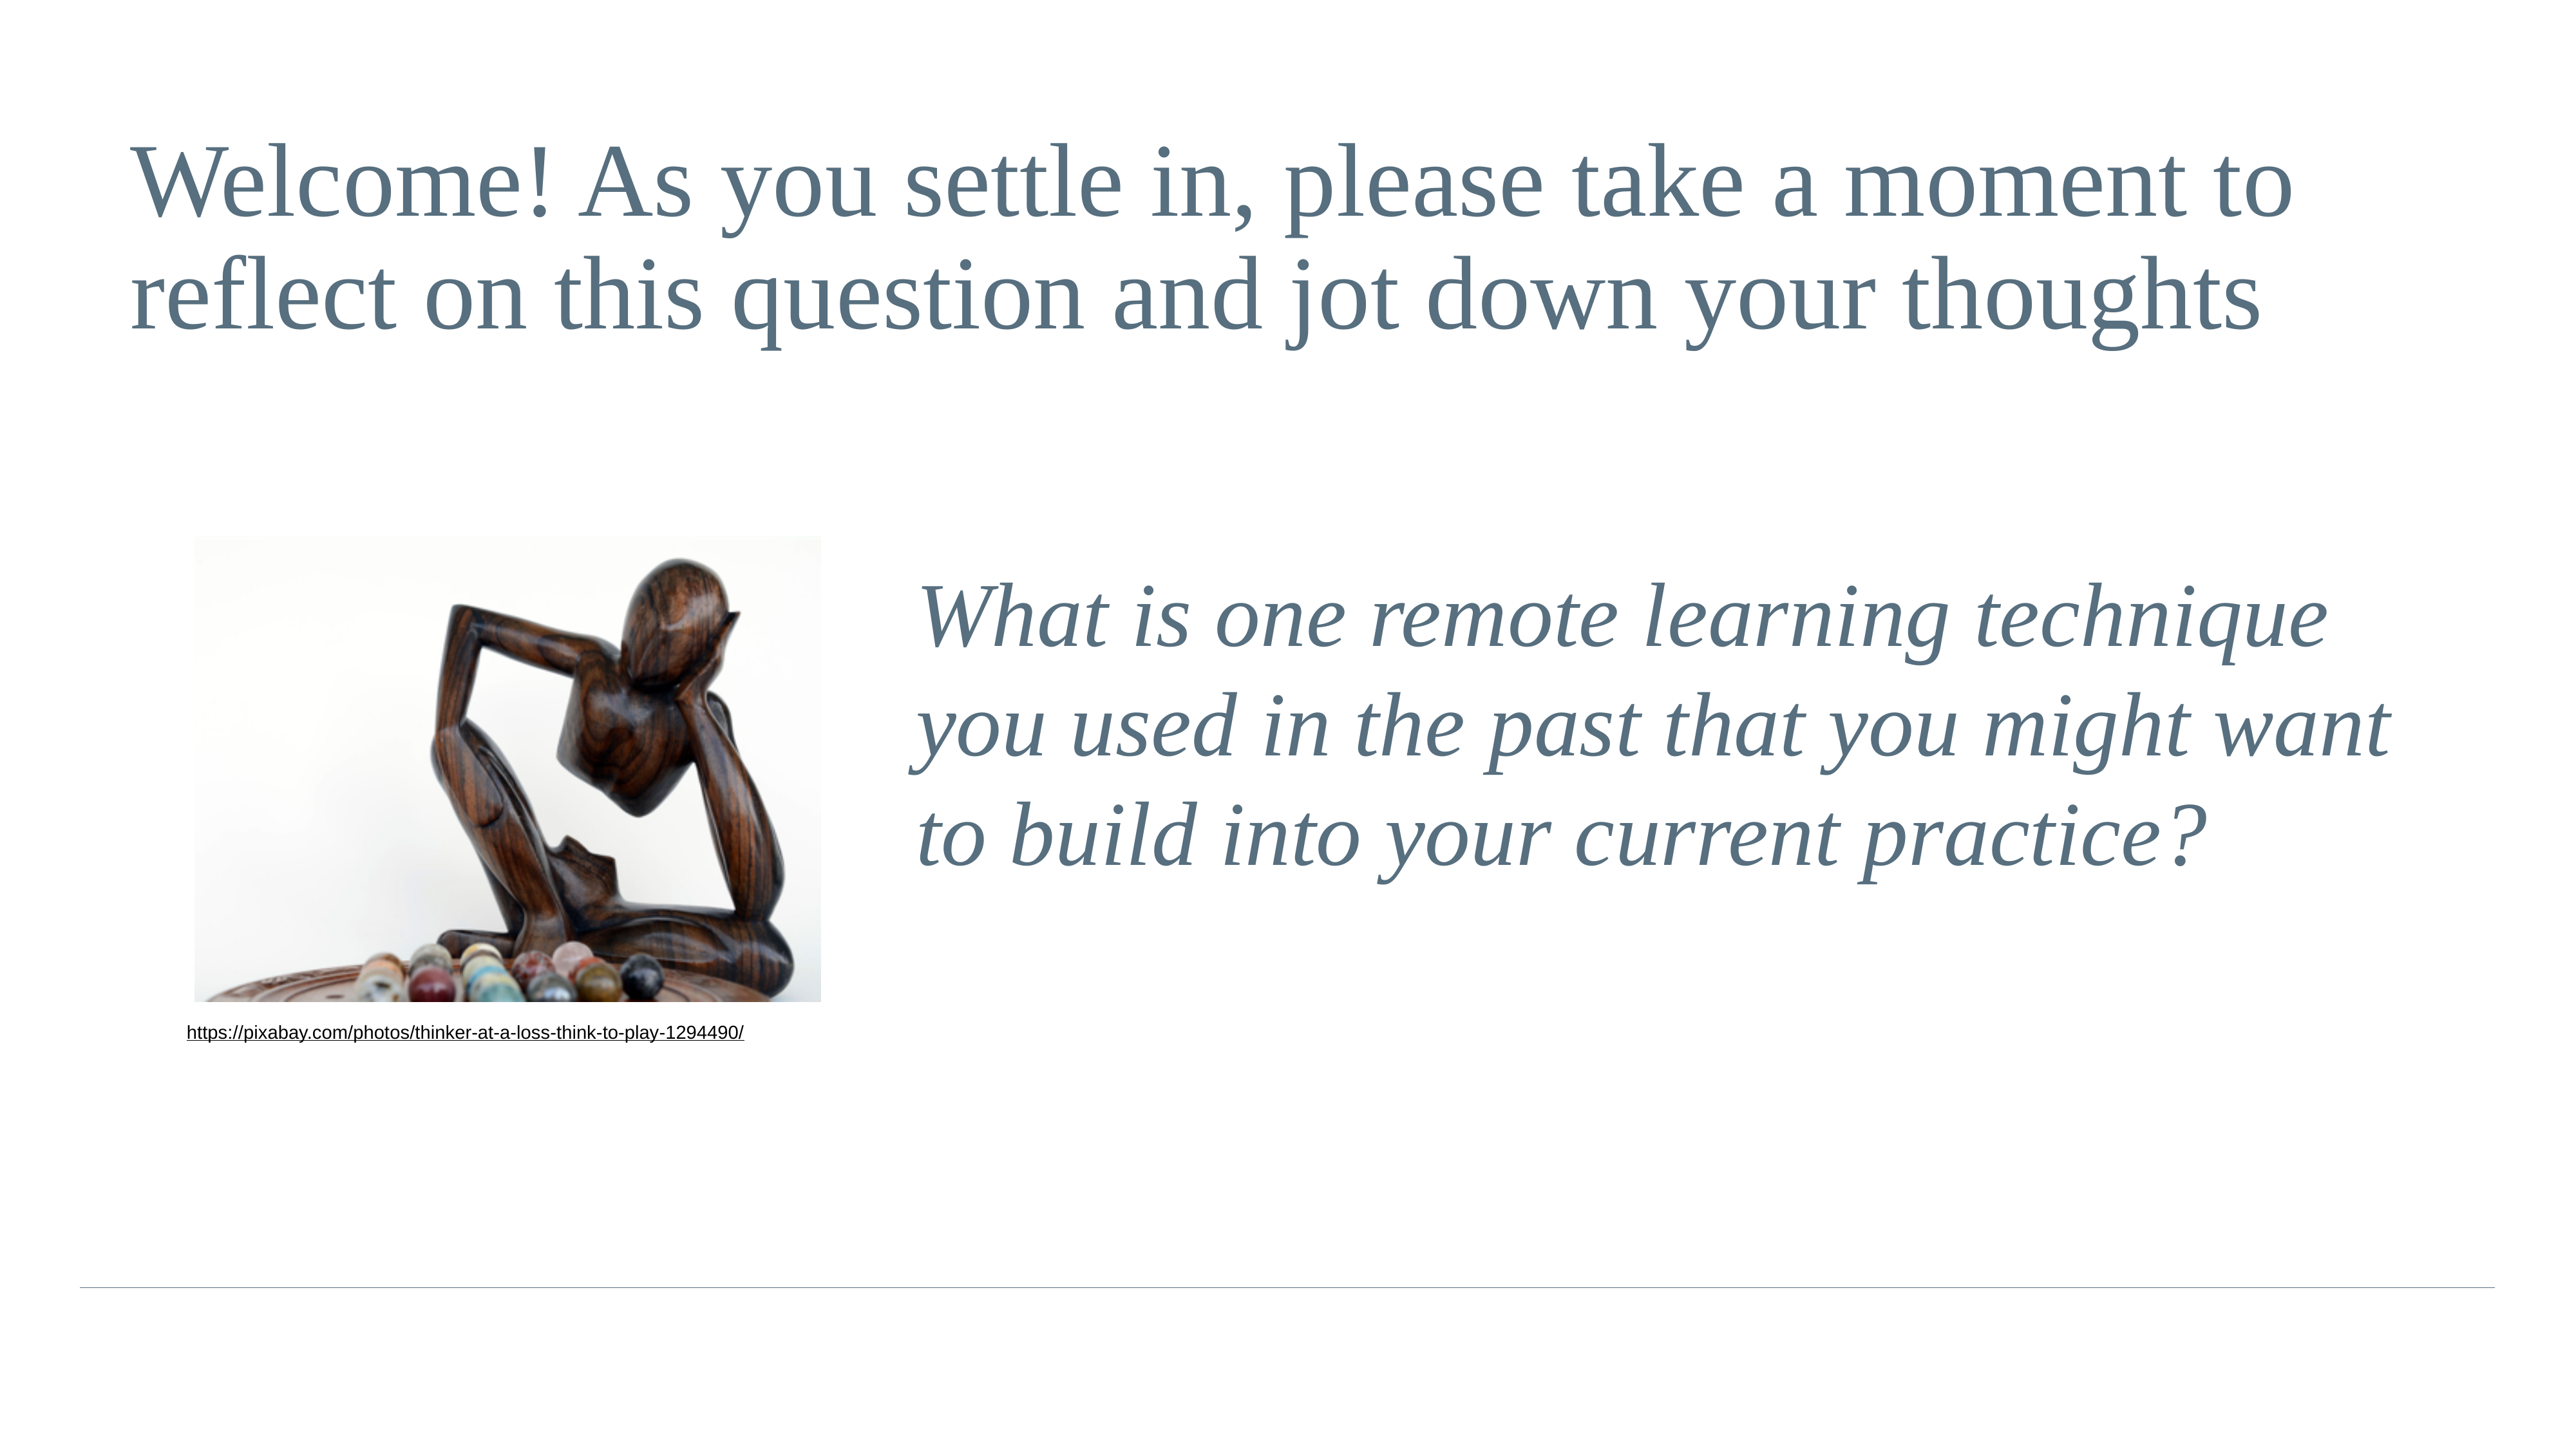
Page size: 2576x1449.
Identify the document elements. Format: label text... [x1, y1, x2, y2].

picture [194, 515, 821, 1002]
text_box https://pixabay.com/photos/thinker-at-a-loss-think-to-play-1294490/ [176, 1015, 1465, 1048]
list What is one remote learning technique you used in the past that you might want to build into your current practice? [831, 550, 2430, 1213]
title Welcome! As you settle in, please take a moment to reflect on this question and jot down your thoughts-1 [120, 120, 2456, 351]
